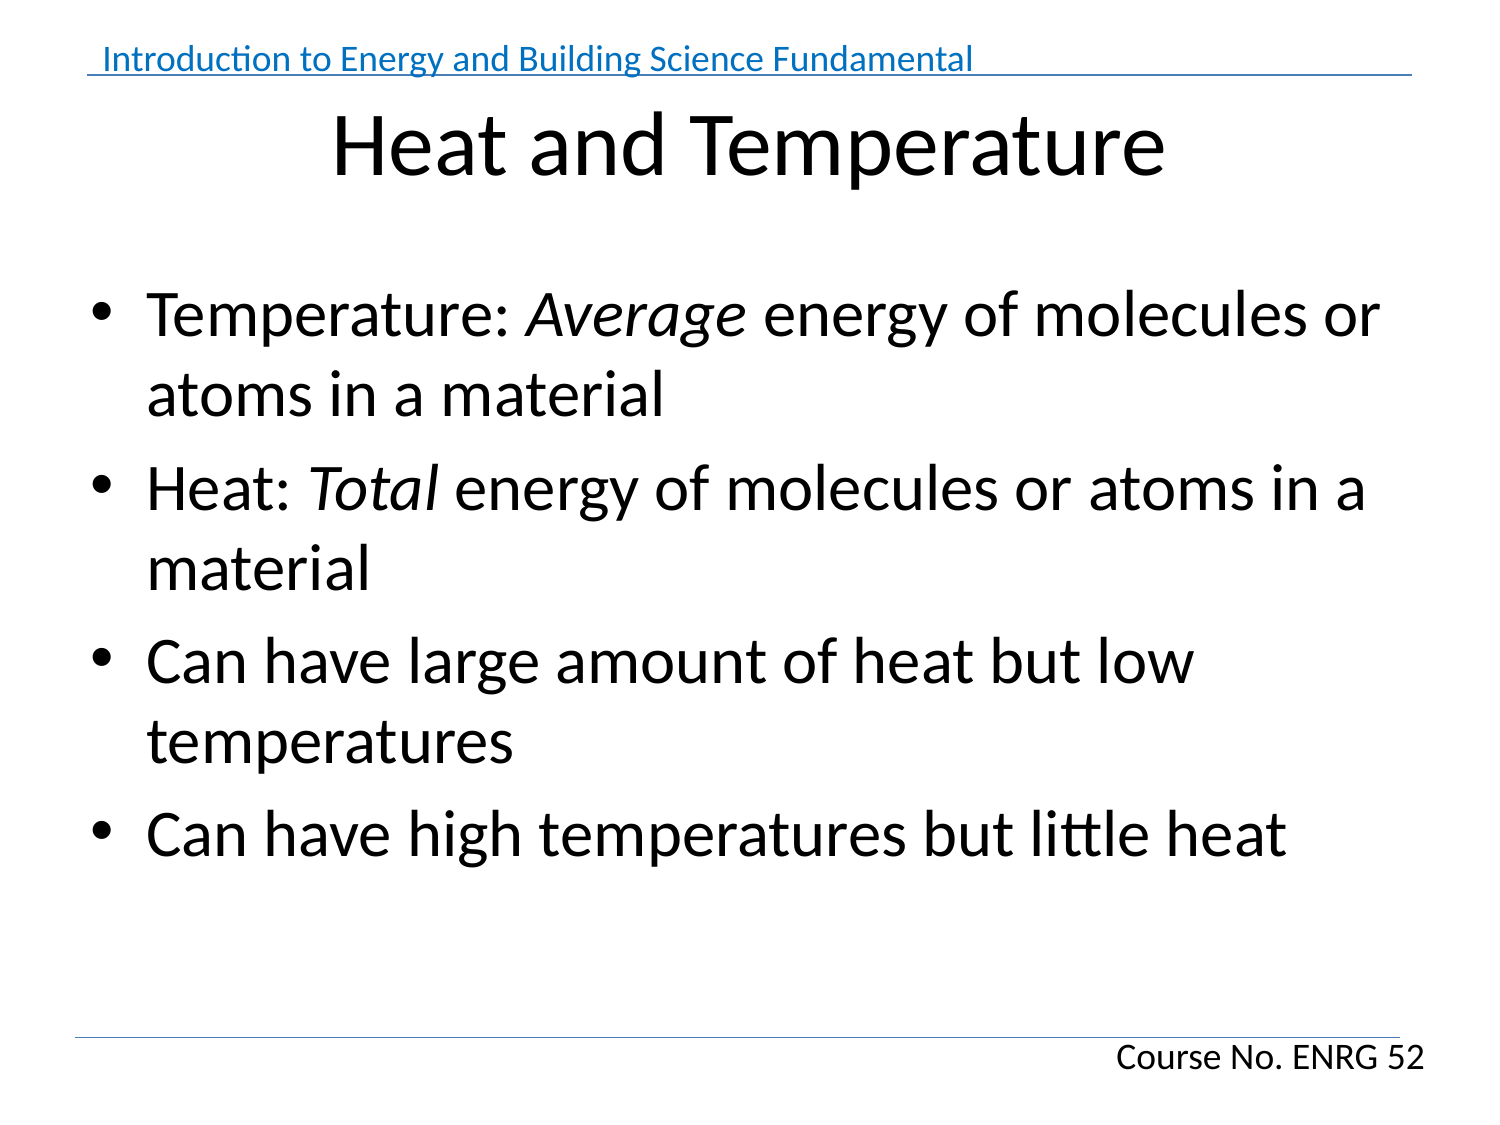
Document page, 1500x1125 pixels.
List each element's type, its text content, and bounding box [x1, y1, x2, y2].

title Heat and Temperature [75, 45, 1425, 233]
list Temperature: Average energy of molecules or atoms in a material Heat: Total energy of molecules or atoms in a material Can have large amount of heat but low temperatures Can have high temperatures but little heat [75, 262, 1425, 1005]
